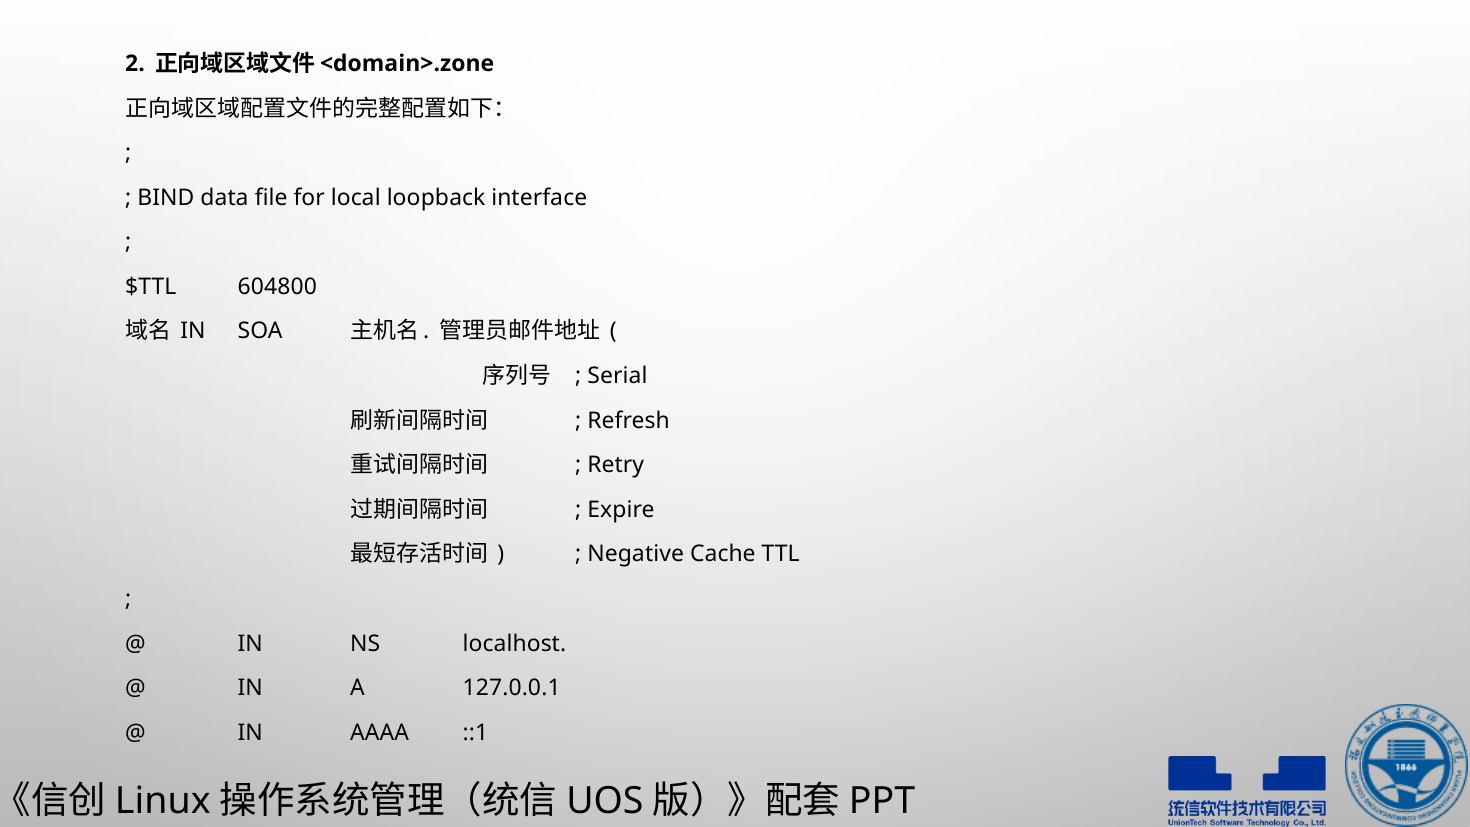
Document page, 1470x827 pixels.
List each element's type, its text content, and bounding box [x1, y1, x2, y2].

picture [0, 0, 1470, 827]
list 2. 正向域区域文件<domain>.zone 正向域区域配置文件的完整配置如下： ; ; BIND data file for local loopback interface ; $TTL 604800 域名 IN SOA 主机名. 管理员邮件地址 ( 序列号 ; Serial 刷新间隔时间 ; Refresh 重试间隔时间 ; Retry 过期间隔时间 ; Expire 最短存活时间 ) ; Negative Cache TTL ; @ IN NS localhost. @ IN A 127.0.0.1 @ IN AAAA ::1 [110, 35, 1360, 756]
